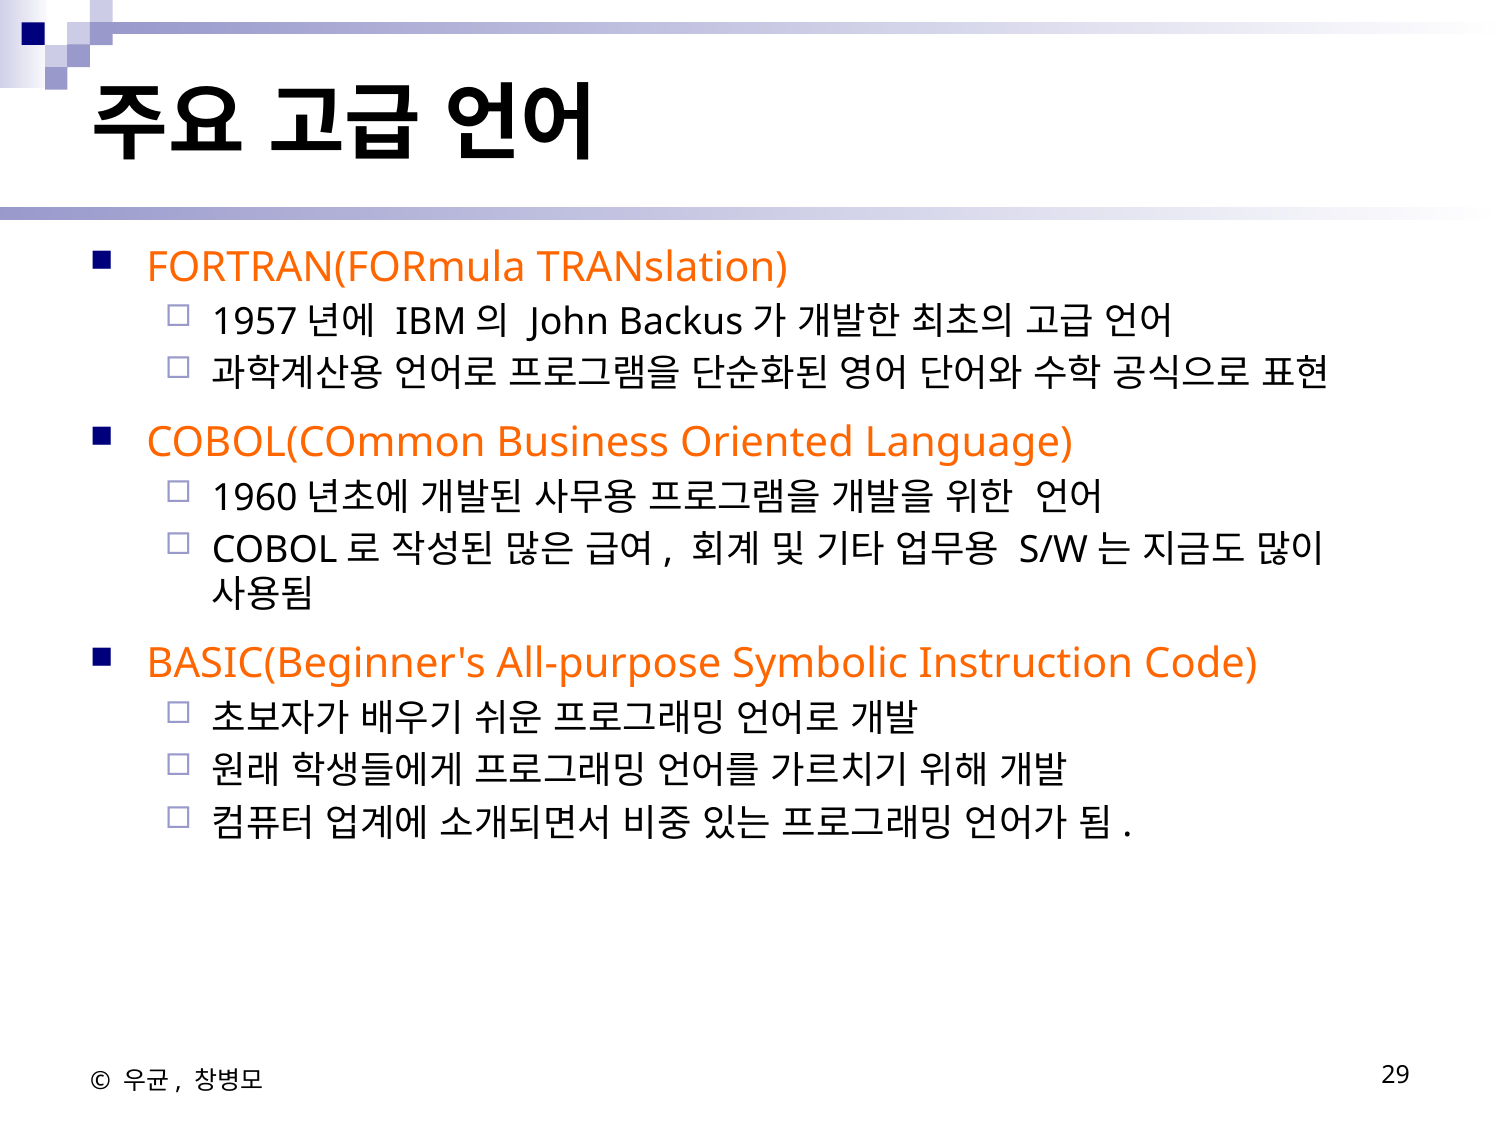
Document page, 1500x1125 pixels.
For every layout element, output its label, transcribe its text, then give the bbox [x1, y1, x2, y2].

list FORTRAN(FORmula TRANslation) 1957년에 IBM의 John Backus가 개발한 최초의 고급 언어 과학계산용 언어로 프로그램을 단순화된 영어 단어와 수학 공식으로 표현 COBOL(COmmon Business Oriented Language) 1960년초에 개발된 사무용 프로그램을 개발을 위한 언어 COBOL로 작성된 많은 급여, 회계 및 기타 업무용 S/W는 지금도 많이 사용됨 BASIC(Beginner's All-purpose Symbolic Instruction Code) 초보자가 배우기 쉬운 프로그래밍 언어로 개발 원래 학생들에게 프로그래밍 언어를 가르치기 위해 개발 컴퓨터 업계에 소개되면서 비중 있는 프로그래밍 언어가 됨. [75, 231, 1425, 1024]
title 주요 고급 언어 [76, 42, 1427, 197]
slide_number © 우균, 창병모 [75, 1024, 425, 1103]
slide_number 29 [1074, 1025, 1425, 1100]
